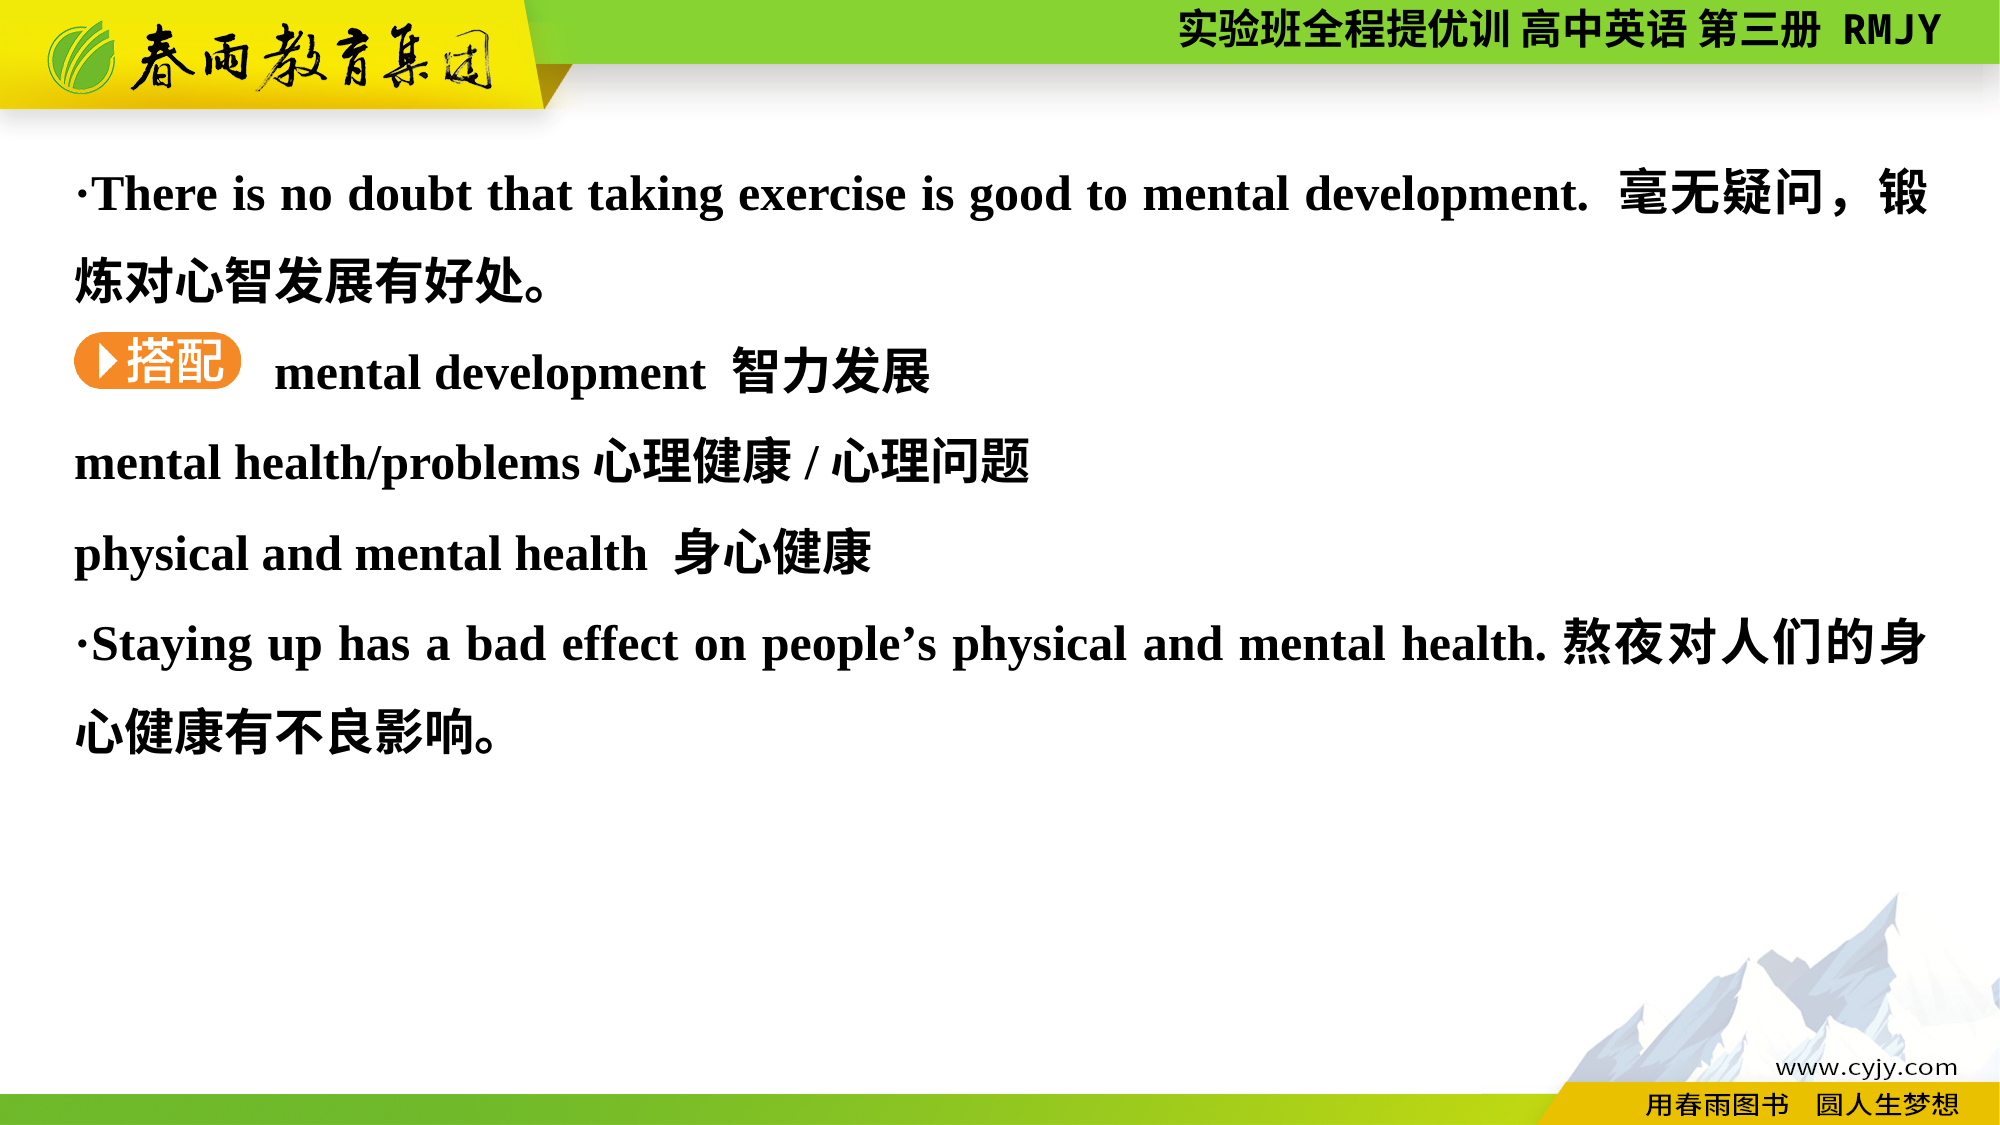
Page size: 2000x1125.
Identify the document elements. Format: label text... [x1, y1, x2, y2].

list ·There is no doubt that taking exercise is good to mental development. 毫无疑问，锻炼对心智发展有好处。 mental development 智力发展 mental health/problems心理健康/心理问题 physical and mental health 身心健康 ·Staying up has a bad effect on people’s physical and mental health.熬夜对人们的身心健康有不良影响。 [59, 122, 1944, 763]
picture [0, 0, 2000, 1125]
